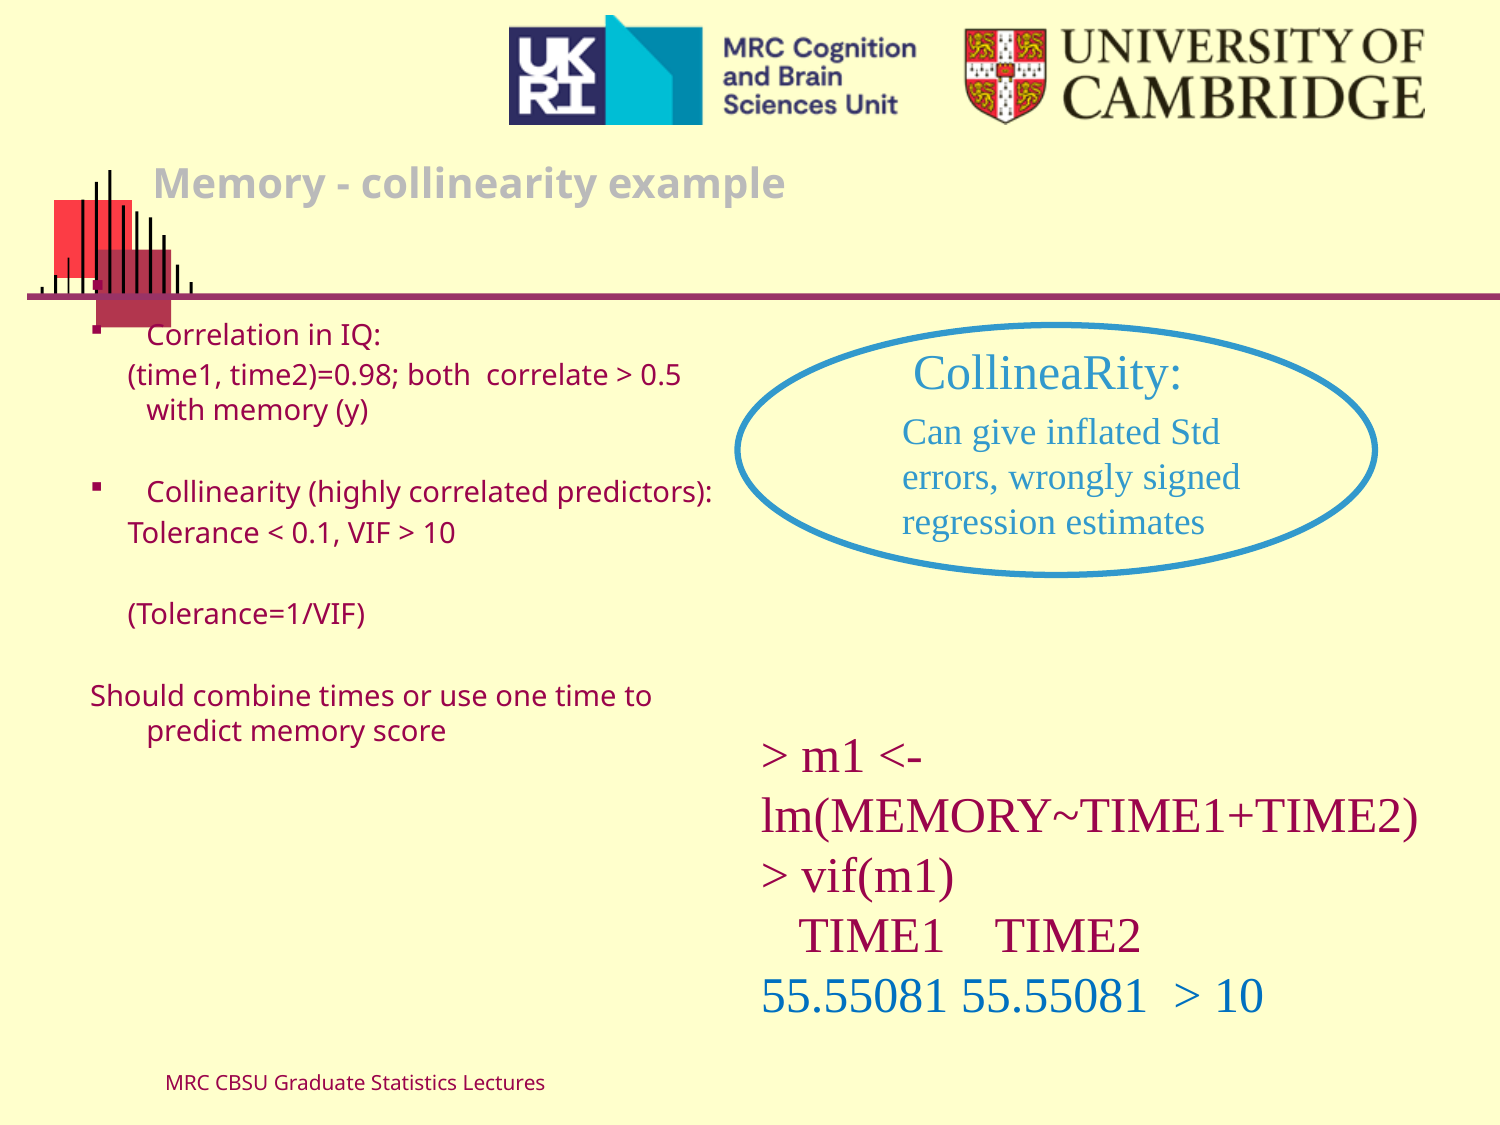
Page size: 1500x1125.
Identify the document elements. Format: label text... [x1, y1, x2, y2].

text_box [1198, 337, 1375, 541]
text_box [737, 341, 1248, 575]
text_box Can give inflated Std errors, wrongly signed regression estimates [887, 399, 1275, 550]
text_box > m1 <- lm(MEMORY~TIME1+TIME2) > vif(m1) TIME1 TIME2 55.55081 55.55081 > 10 [746, 715, 1497, 1031]
footer MRC CBSU Graduate Statistics Lectures [149, 1062, 988, 1101]
list Correlation in IQ: (time1, time2)=0.98; both correlate > 0.5 with memory (y) Collinearity (highly correlated predictors): Tolerance < 0.1, VIF > 10 (Tolerance=1/VIF) Should combine times or use one time to predict memory score [75, 262, 738, 1038]
title Memory - collinearity example [137, 137, 988, 233]
text_box [958, 324, 1155, 331]
picture [509, 15, 1425, 125]
text_box CollineaRity: [898, 331, 1198, 407]
